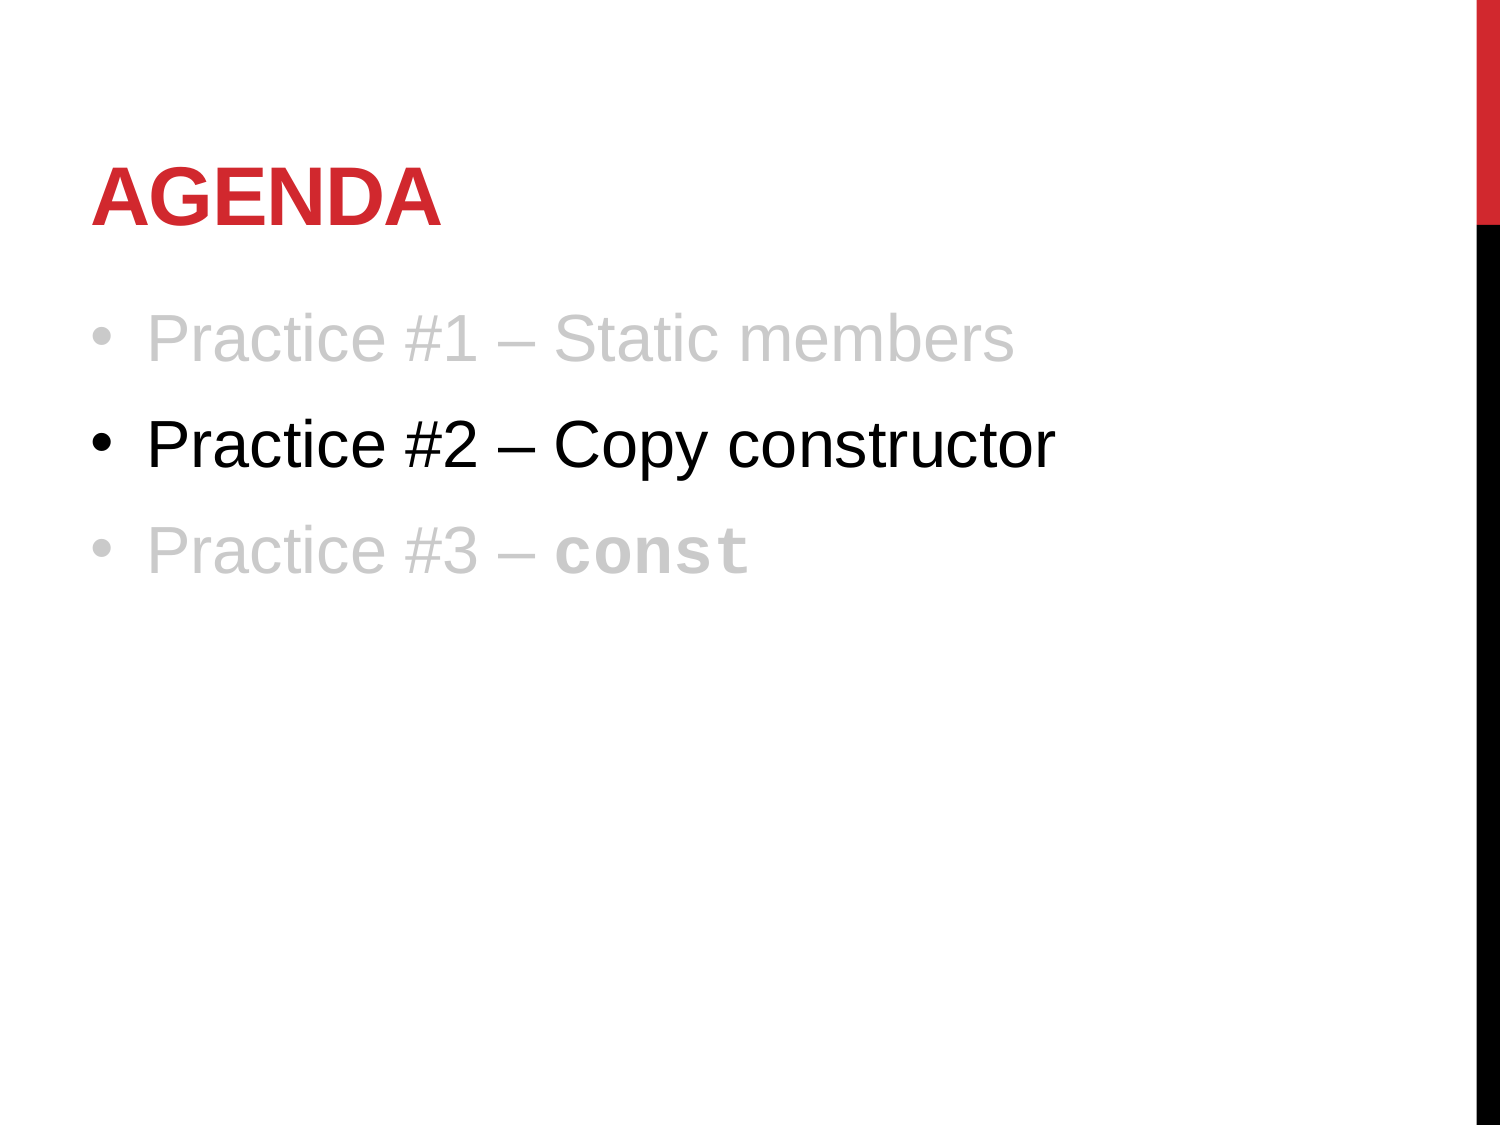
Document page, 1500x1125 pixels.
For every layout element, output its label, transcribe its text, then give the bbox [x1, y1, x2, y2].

list Practice #1 – Static members Practice #2 – Copy constructor Practice #3 – const [75, 287, 1325, 1005]
title Agenda [75, 25, 1025, 250]
